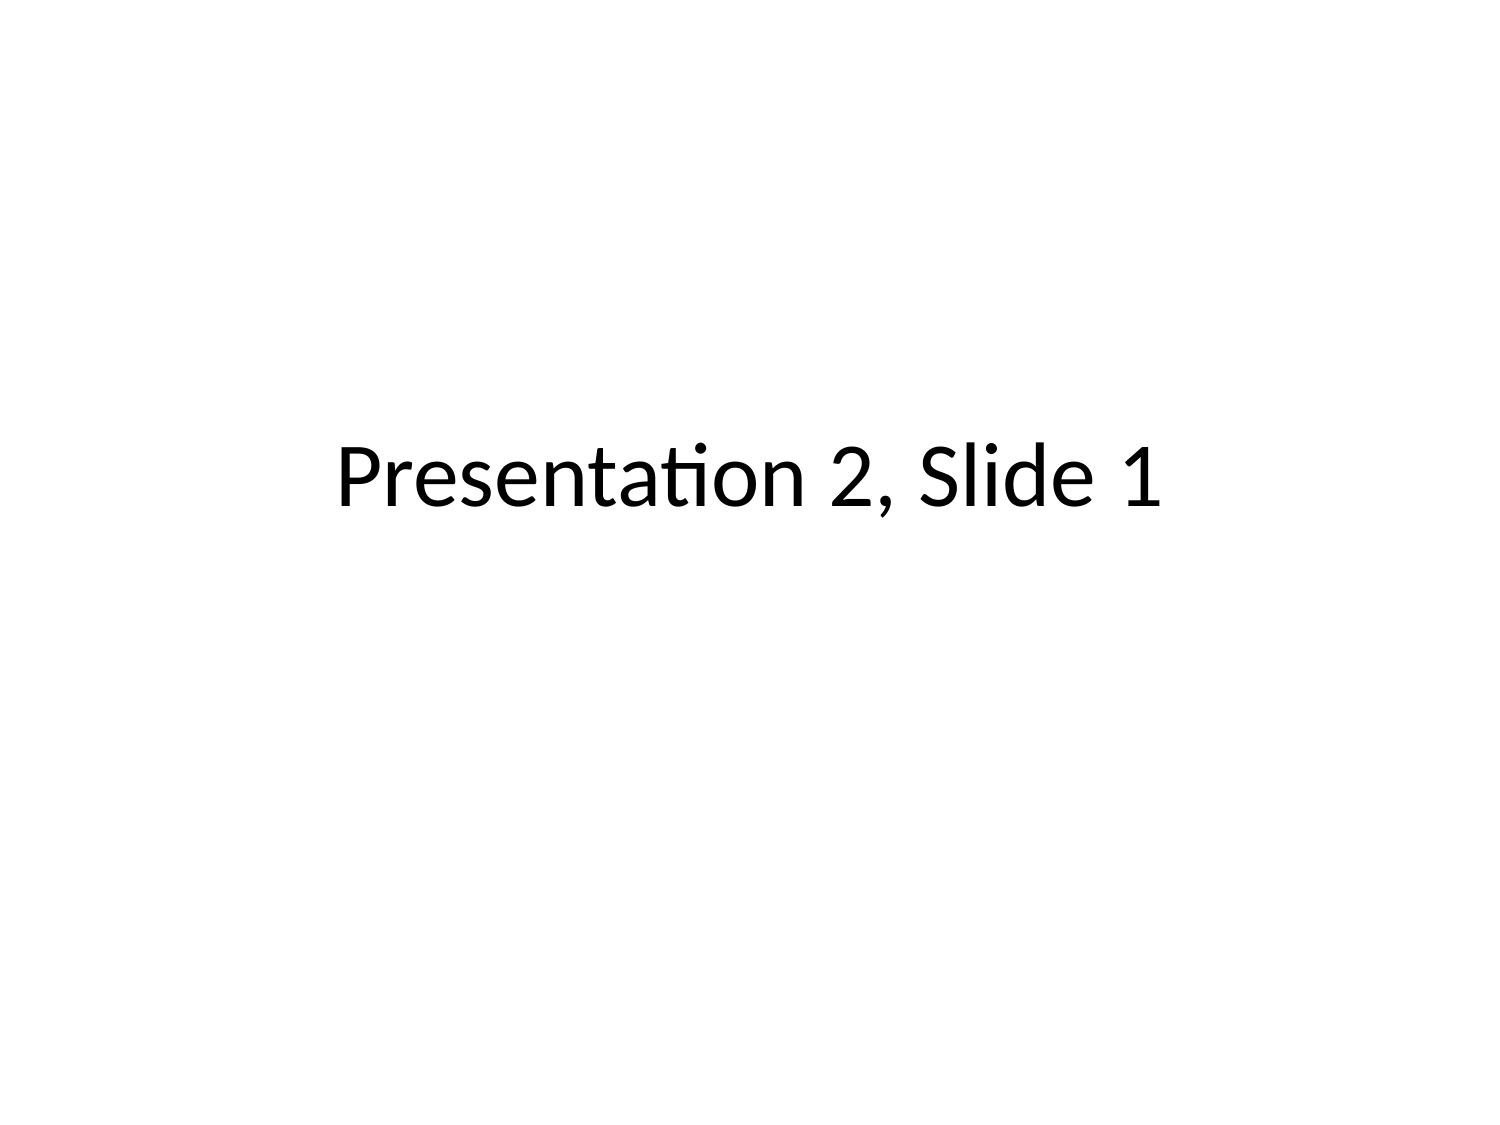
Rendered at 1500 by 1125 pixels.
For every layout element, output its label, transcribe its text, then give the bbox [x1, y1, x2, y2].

title Presentation 2, Slide 1 [112, 349, 1388, 591]
